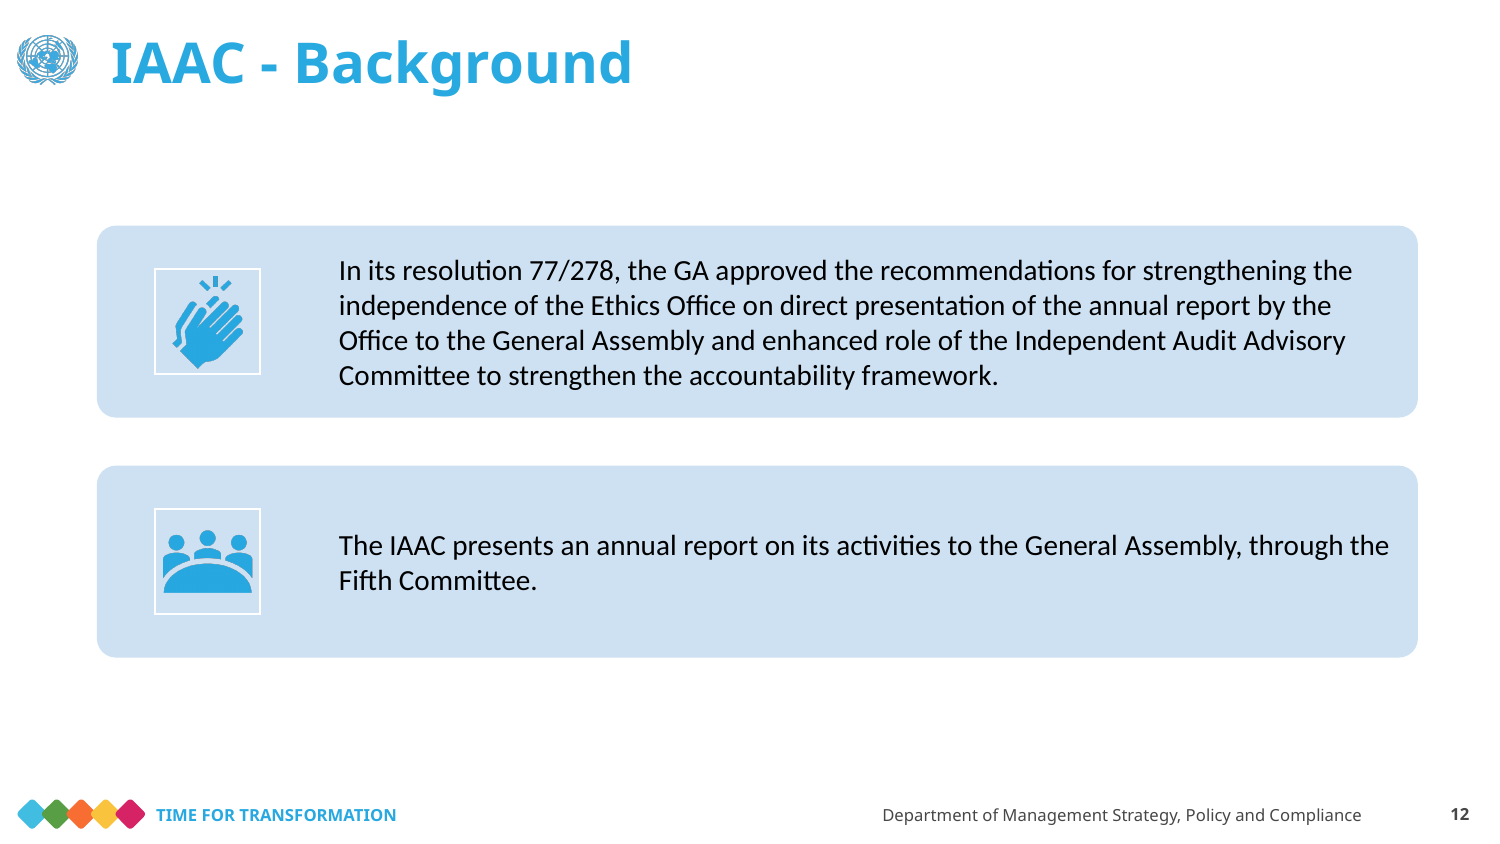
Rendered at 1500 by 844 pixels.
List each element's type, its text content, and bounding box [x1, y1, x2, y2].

picture [17, 35, 78, 85]
slide_number 12 [1385, 792, 1485, 838]
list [96, 121, 1418, 762]
footer Department of Management Strategy, Policy and Compliance [640, 792, 1378, 838]
title IAAC - Background [96, 24, 1418, 106]
